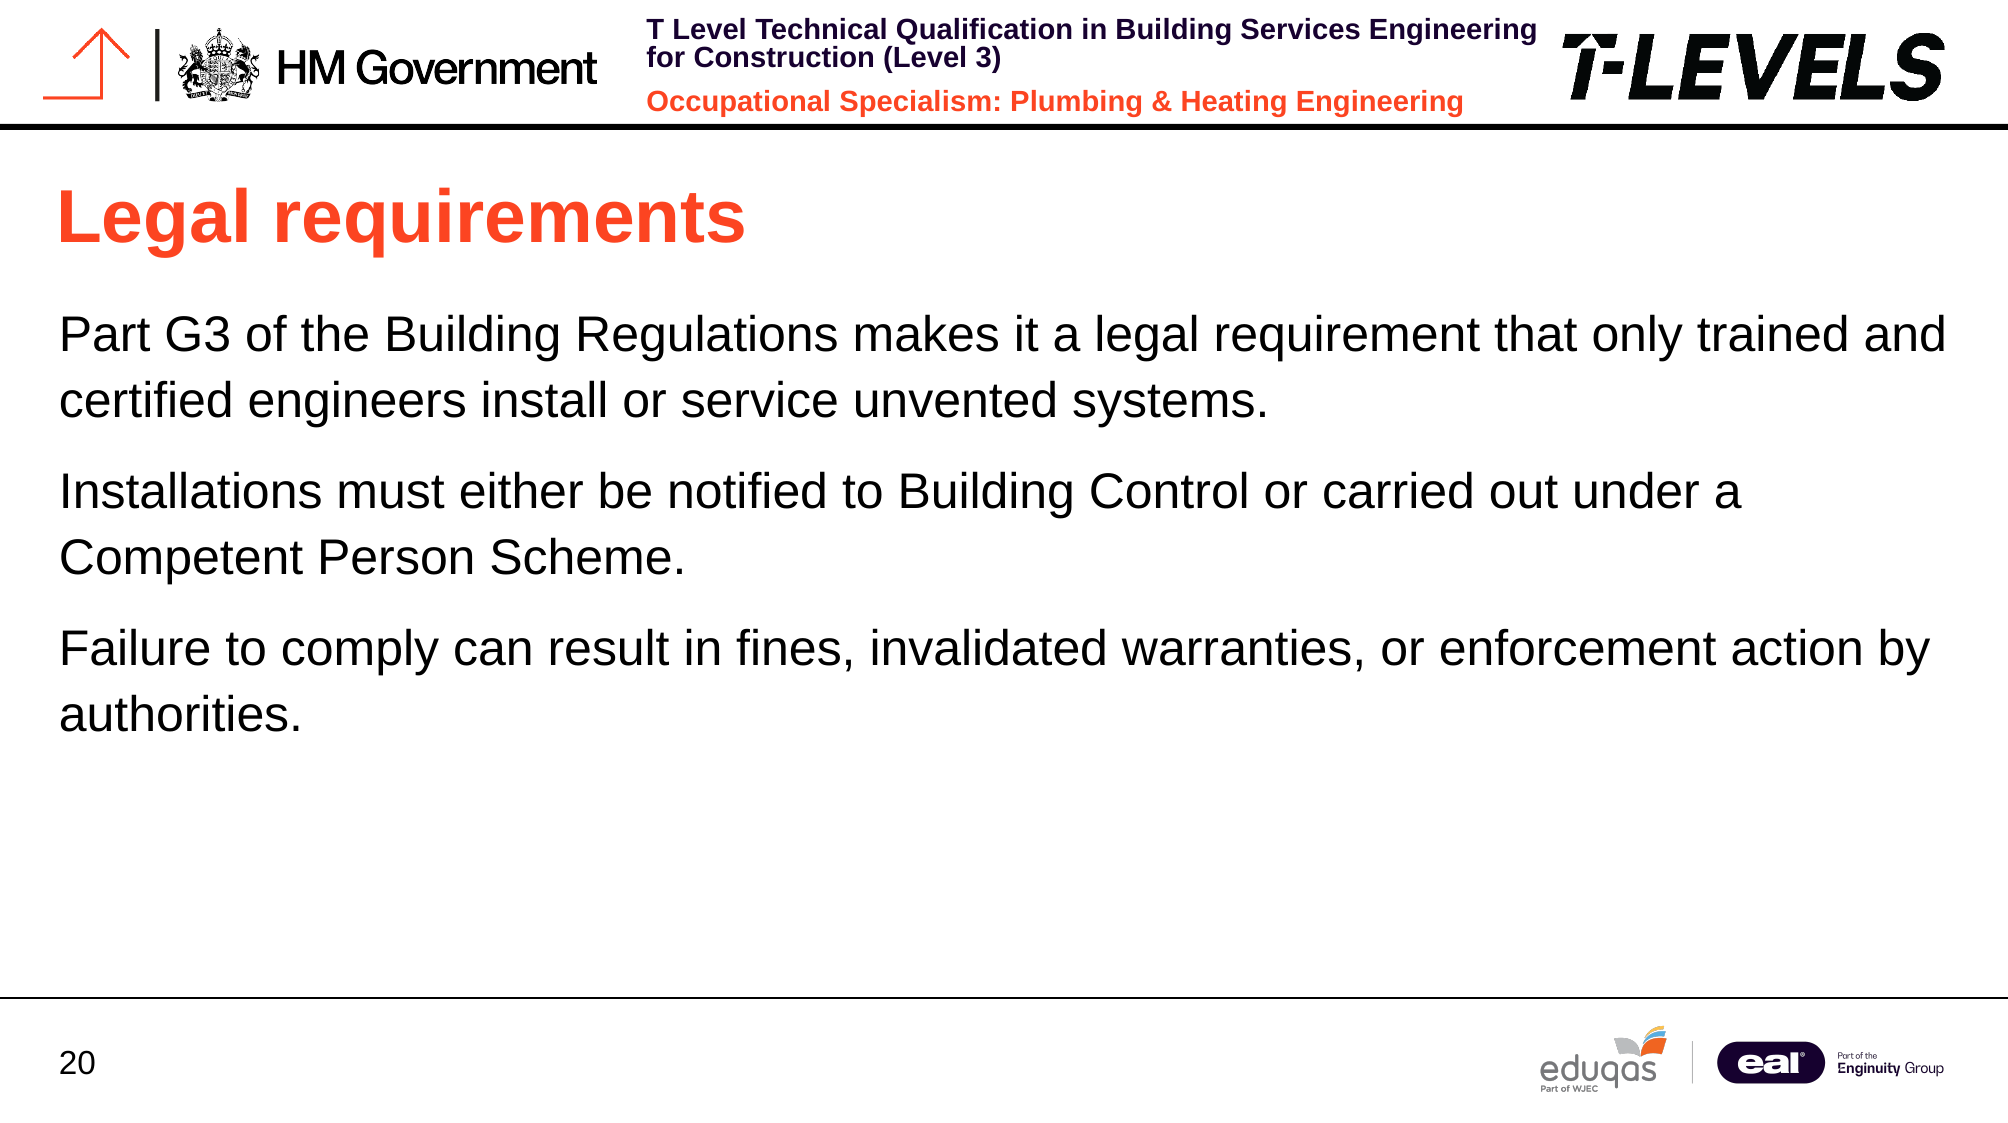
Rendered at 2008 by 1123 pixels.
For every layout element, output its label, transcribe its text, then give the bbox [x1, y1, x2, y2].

picture [1535, 1021, 1949, 1097]
picture [155, 28, 597, 102]
picture [38, 27, 136, 100]
picture [1543, 25, 1964, 108]
title Legal requirements [41, 111, 1949, 314]
list Part G3 of the Building Regulations makes it a legal requirement that only trained and certified engineers install or service unvented systems. Installations must either be notified to Building Control or carried out under a Competent Person Scheme. Failure to comply can result in fines, invalidated warranties, or enforcement action by authorities. [59, 295, 1949, 975]
